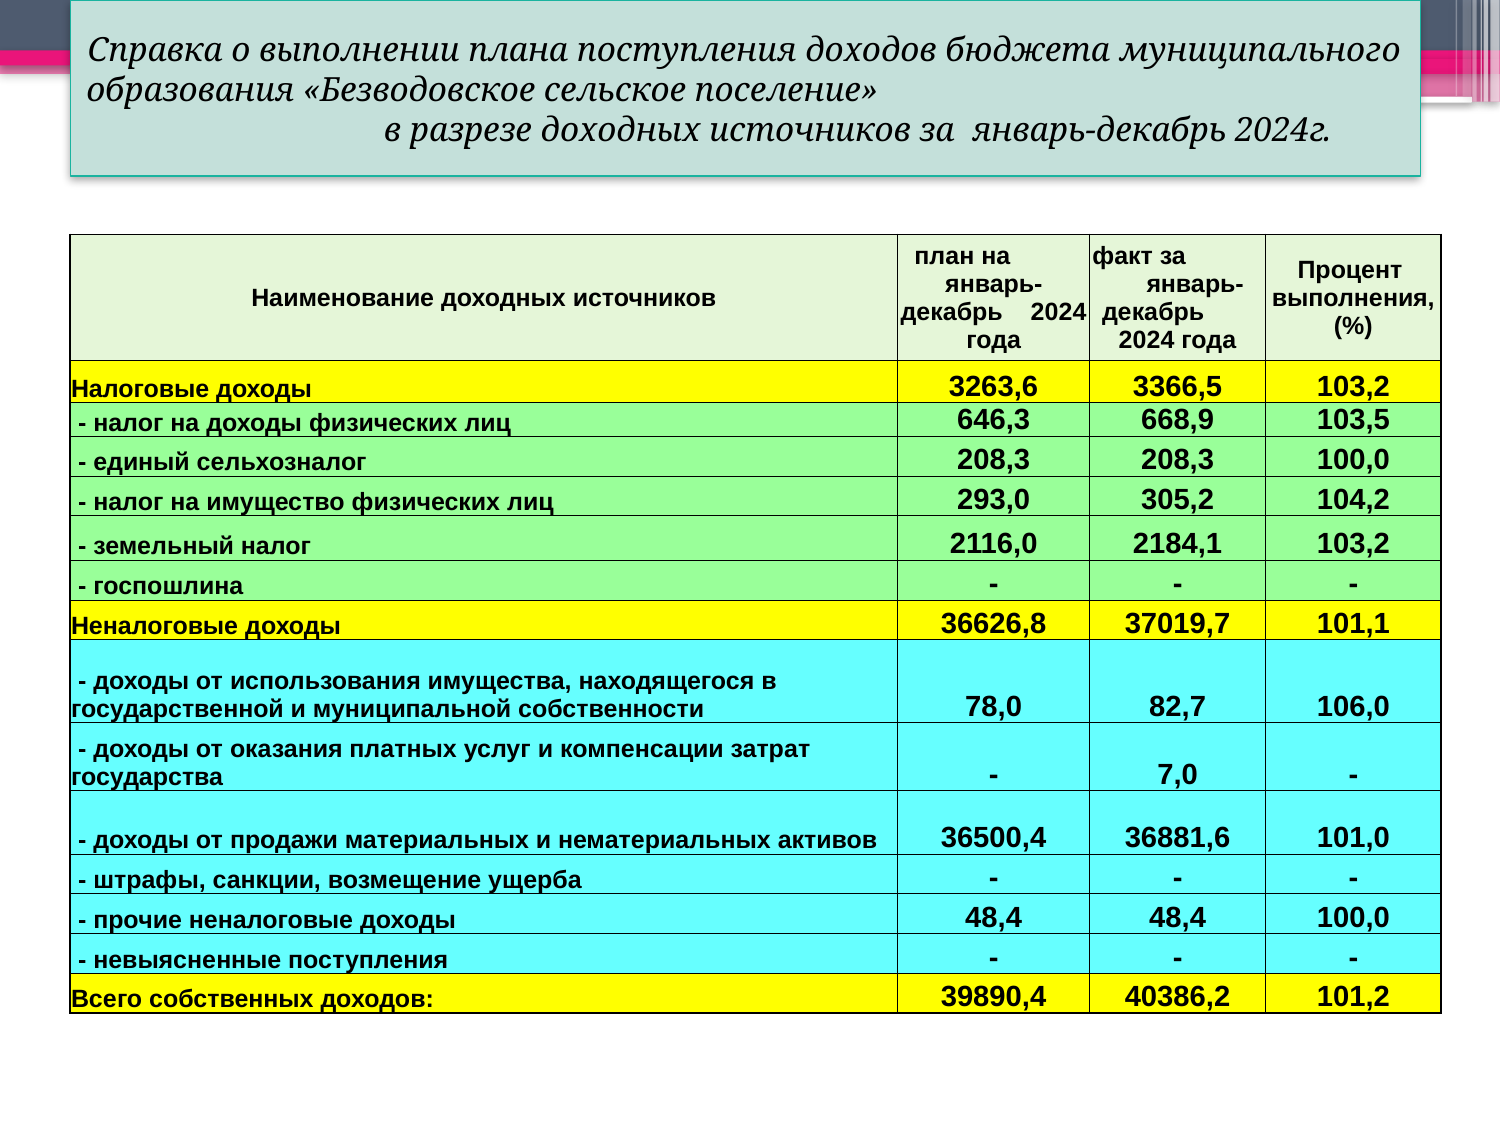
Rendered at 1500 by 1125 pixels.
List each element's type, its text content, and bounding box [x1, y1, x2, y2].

table_cell - налог на имущество физических лиц [71, 477, 897, 515]
table_cell 100,0 [1266, 894, 1440, 933]
table_cell - госпошлина [71, 561, 897, 600]
table_cell 101,0 [1266, 791, 1440, 854]
table_cell 37019,7 [1090, 601, 1265, 639]
table_header план на январь-декабрь 2024 года [898, 235, 1089, 360]
table_cell 101,2 [1266, 974, 1440, 1012]
table_cell - невыясненные поступления [71, 934, 897, 973]
table_cell 100,0 [1266, 437, 1440, 476]
table_cell - [898, 723, 1089, 790]
table_cell 48,4 [1090, 894, 1265, 933]
table_cell 103,2 [1266, 361, 1440, 402]
table_cell 48,4 [898, 894, 1089, 933]
table_cell 78,0 [898, 640, 1089, 722]
table_header Наименование доходных источников [71, 235, 897, 360]
table_cell - [1266, 723, 1440, 790]
table_cell - [898, 934, 1089, 973]
table_cell - единый сельхозналог [71, 437, 897, 476]
table_cell Неналоговые доходы [71, 601, 897, 639]
table_cell - [1266, 855, 1440, 893]
table_cell 208,3 [898, 437, 1089, 476]
table_cell 646,3 [898, 403, 1089, 436]
table_cell Налоговые доходы [71, 361, 897, 402]
table_cell - штрафы, санкции, возмещение ущерба [71, 855, 897, 893]
table_cell 305,2 [1090, 477, 1265, 515]
table_cell - доходы от продажи материальных и нематериальных активов [71, 791, 897, 854]
table_cell 103,5 [1266, 403, 1440, 436]
table_cell - [1090, 561, 1265, 600]
table_cell 106,0 [1266, 640, 1440, 722]
table_cell 36881,6 [1090, 791, 1265, 854]
title Справка о выполнении плана поступления доходов бюджета муниципального образования «Безводовское сельское поселение» в разрезе доходных источников за январь-декабрь 2024г. [70, 0, 1421, 177]
table_cell 36626,8 [898, 601, 1089, 639]
table_cell 668,9 [1090, 403, 1265, 436]
table_cell - [1090, 855, 1265, 893]
table_cell - налог на доходы физических лиц [71, 403, 897, 436]
table_cell - [898, 561, 1089, 600]
table_cell Всего собственных доходов: [71, 974, 897, 1012]
table_cell - земельный налог [71, 516, 897, 560]
table_cell 7,0 [1090, 723, 1265, 790]
table_cell 101,1 [1266, 601, 1440, 639]
table_cell 2184,1 [1090, 516, 1265, 560]
table_cell - [1266, 934, 1440, 973]
table_header факт за январь-декабрь 2024 года [1090, 235, 1265, 360]
table_cell 103,2 [1266, 516, 1440, 560]
table_cell 293,0 [898, 477, 1089, 515]
table_cell 36500,4 [898, 791, 1089, 854]
table_cell 39890,4 [898, 974, 1089, 1012]
table_cell 82,7 [1090, 640, 1265, 722]
table_cell 3263,6 [898, 361, 1089, 402]
table_cell 104,2 [1266, 477, 1440, 515]
table_cell - доходы от использования имущества, находящегося в государственной и муниципальной собственности [71, 640, 897, 722]
table_cell 40386,2 [1090, 974, 1265, 1012]
table_cell - [1266, 561, 1440, 600]
table_cell - доходы от оказания платных услуг и компенсации затрат государства [71, 723, 897, 790]
table_cell 208,3 [1090, 437, 1265, 476]
table_header Процент выполнения, (%) [1266, 235, 1440, 360]
table_cell 3366,5 [1090, 361, 1265, 402]
table_cell - прочие неналоговые доходы [71, 894, 897, 933]
table_cell 2116,0 [898, 516, 1089, 560]
table_cell - [1090, 934, 1265, 973]
table_cell - [898, 855, 1089, 893]
